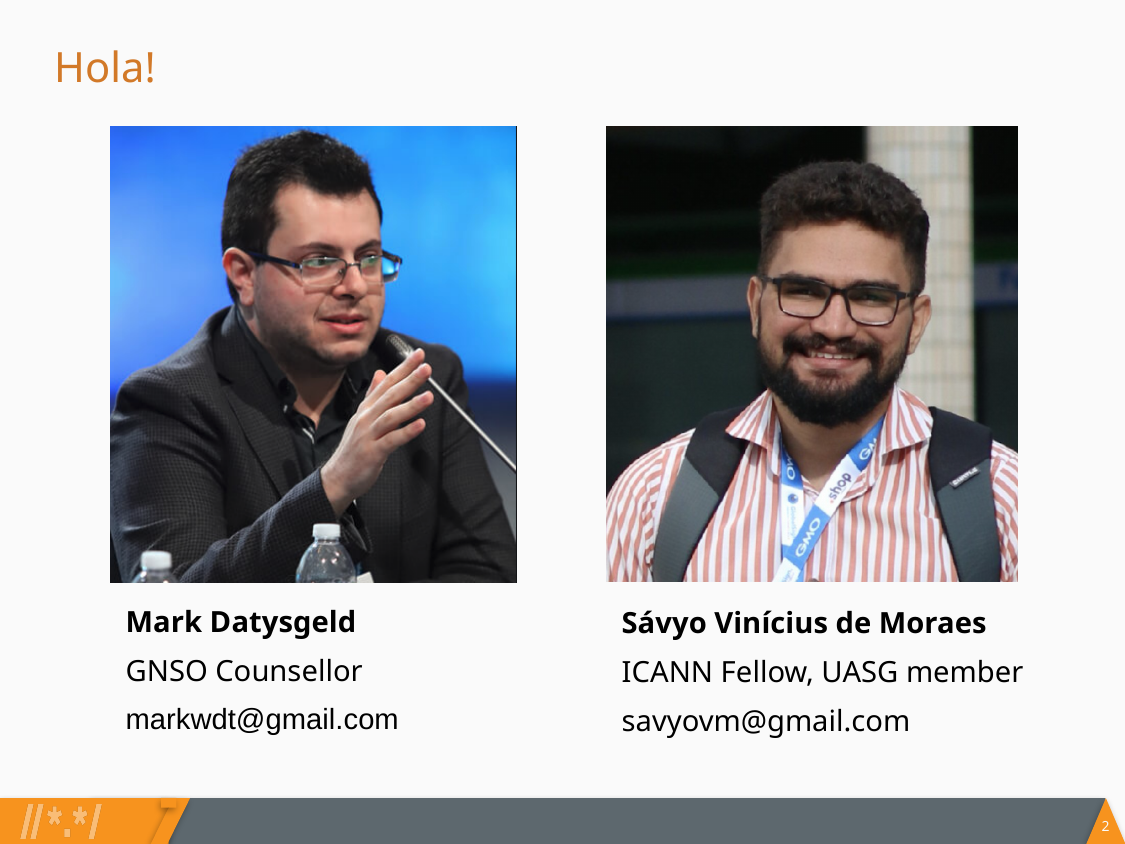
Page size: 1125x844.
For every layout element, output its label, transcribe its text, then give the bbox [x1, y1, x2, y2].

text_box Mark Datysgeld GNSO Counsellor markwdt@gmail.com [110, 590, 427, 744]
picture [110, 126, 517, 583]
title Hola! [39, 33, 1080, 140]
text_box Sávyo Vinícius de Moraes ICANN Fellow, UASG member savyovm@gmail.com [606, 582, 1046, 794]
picture [606, 126, 1018, 582]
